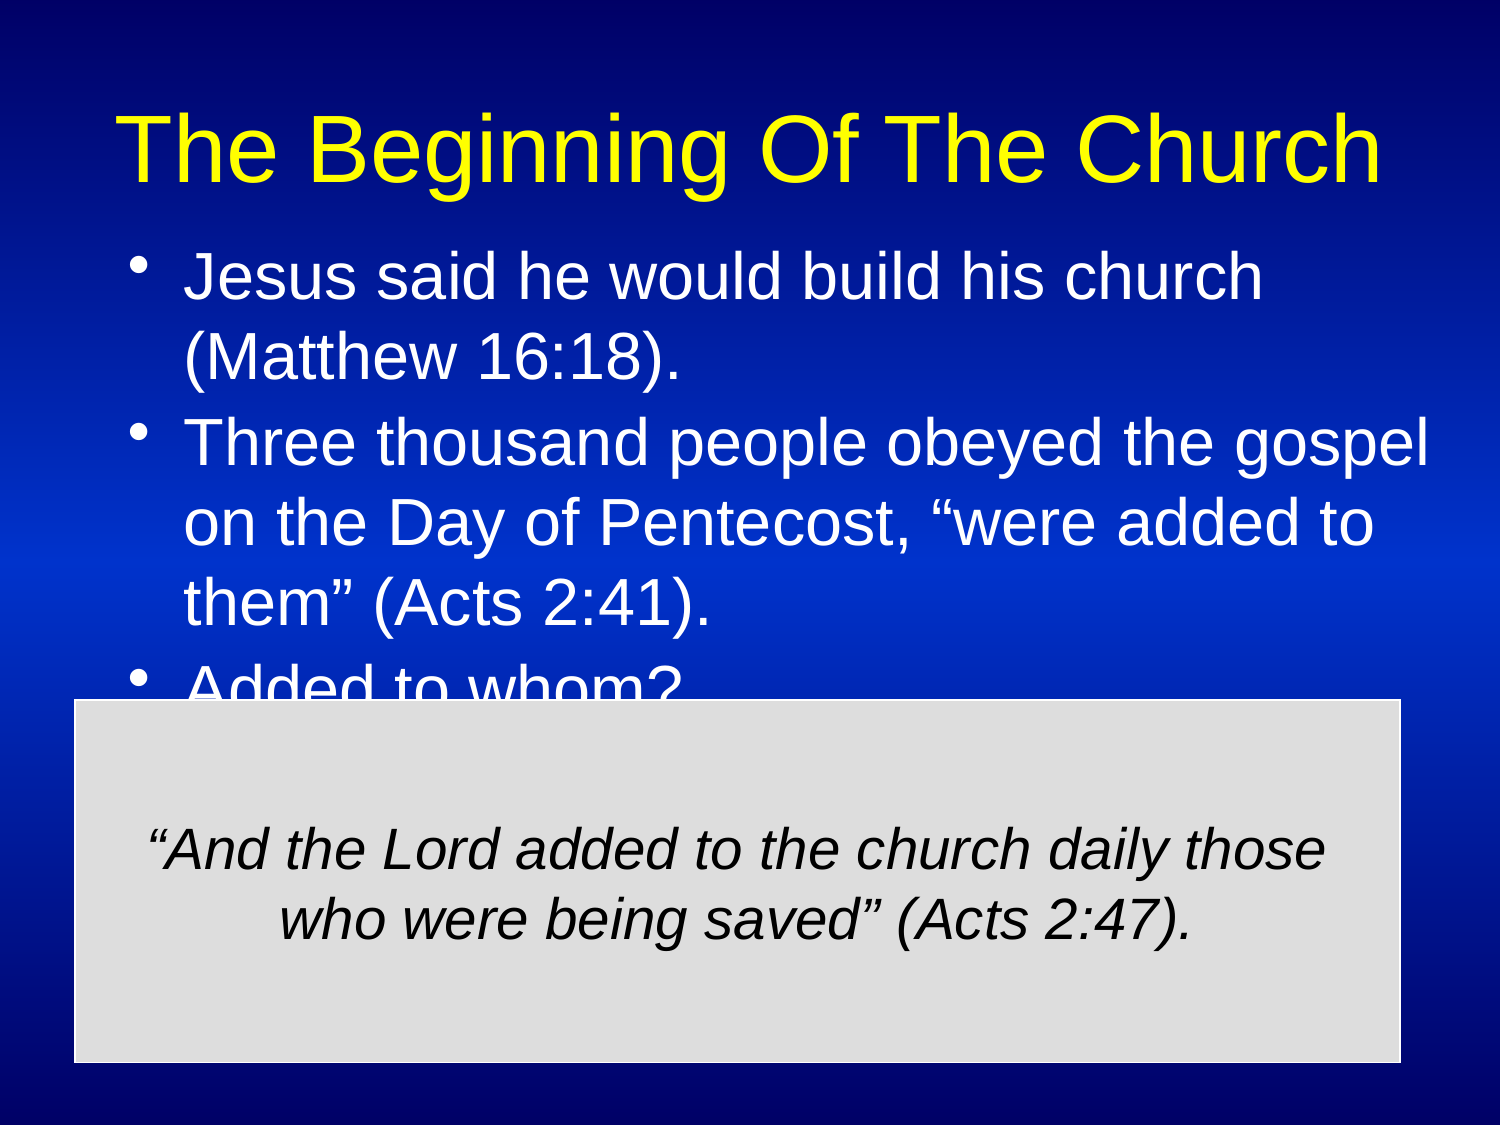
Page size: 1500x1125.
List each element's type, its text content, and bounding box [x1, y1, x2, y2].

list Jesus said he would build his church (Matthew 16:18). Three thousand people obeyed the gospel on the Day of Pentecost, “were added to them” (Acts 2:41). Added to whom? Added to the church! [112, 224, 1463, 1125]
text_box “And the Lord added to the church daily those who were being saved” (Acts 2:47). [75, 699, 1400, 1063]
title The Beginning Of The Church [37, 50, 1463, 238]
